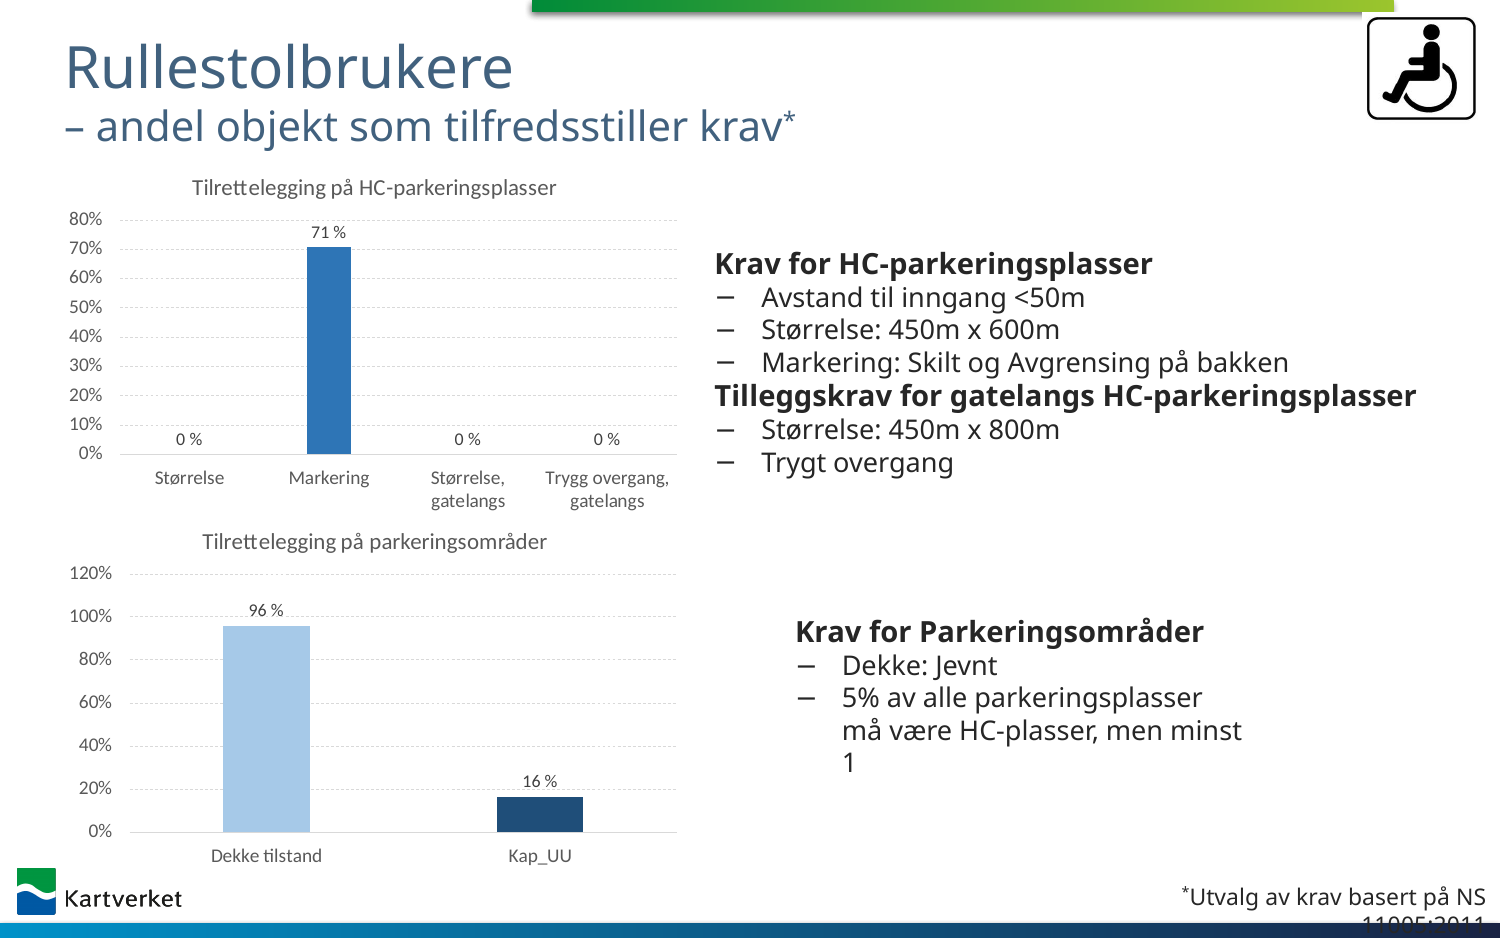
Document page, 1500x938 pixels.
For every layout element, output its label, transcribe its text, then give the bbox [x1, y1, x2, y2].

picture [1362, 12, 1481, 126]
text_box Rullestolbrukere – andel objekt som tilfredsstiller krav* [49, 25, 1431, 158]
text_box Krav for Parkeringsområder Dekke: Jevnt 5% av alle parkeringsplasser må være HC-plasser, men minst 1 [780, 605, 1261, 786]
text_box Krav for HC-parkeringsplasser Avstand til inngang <50m Størrelse: 450m x 600m Markering: Skilt og Avgrensing på bakken Tilleggskrav for gatelangs HC-parkeringsplasser Størrelse: 450m x 800m Trygt overgang [699, 237, 1433, 485]
picture [62, 520, 688, 874]
text_box *Utvalg av krav basert på NS 11005:2011 [1068, 873, 1500, 938]
picture [62, 166, 688, 519]
